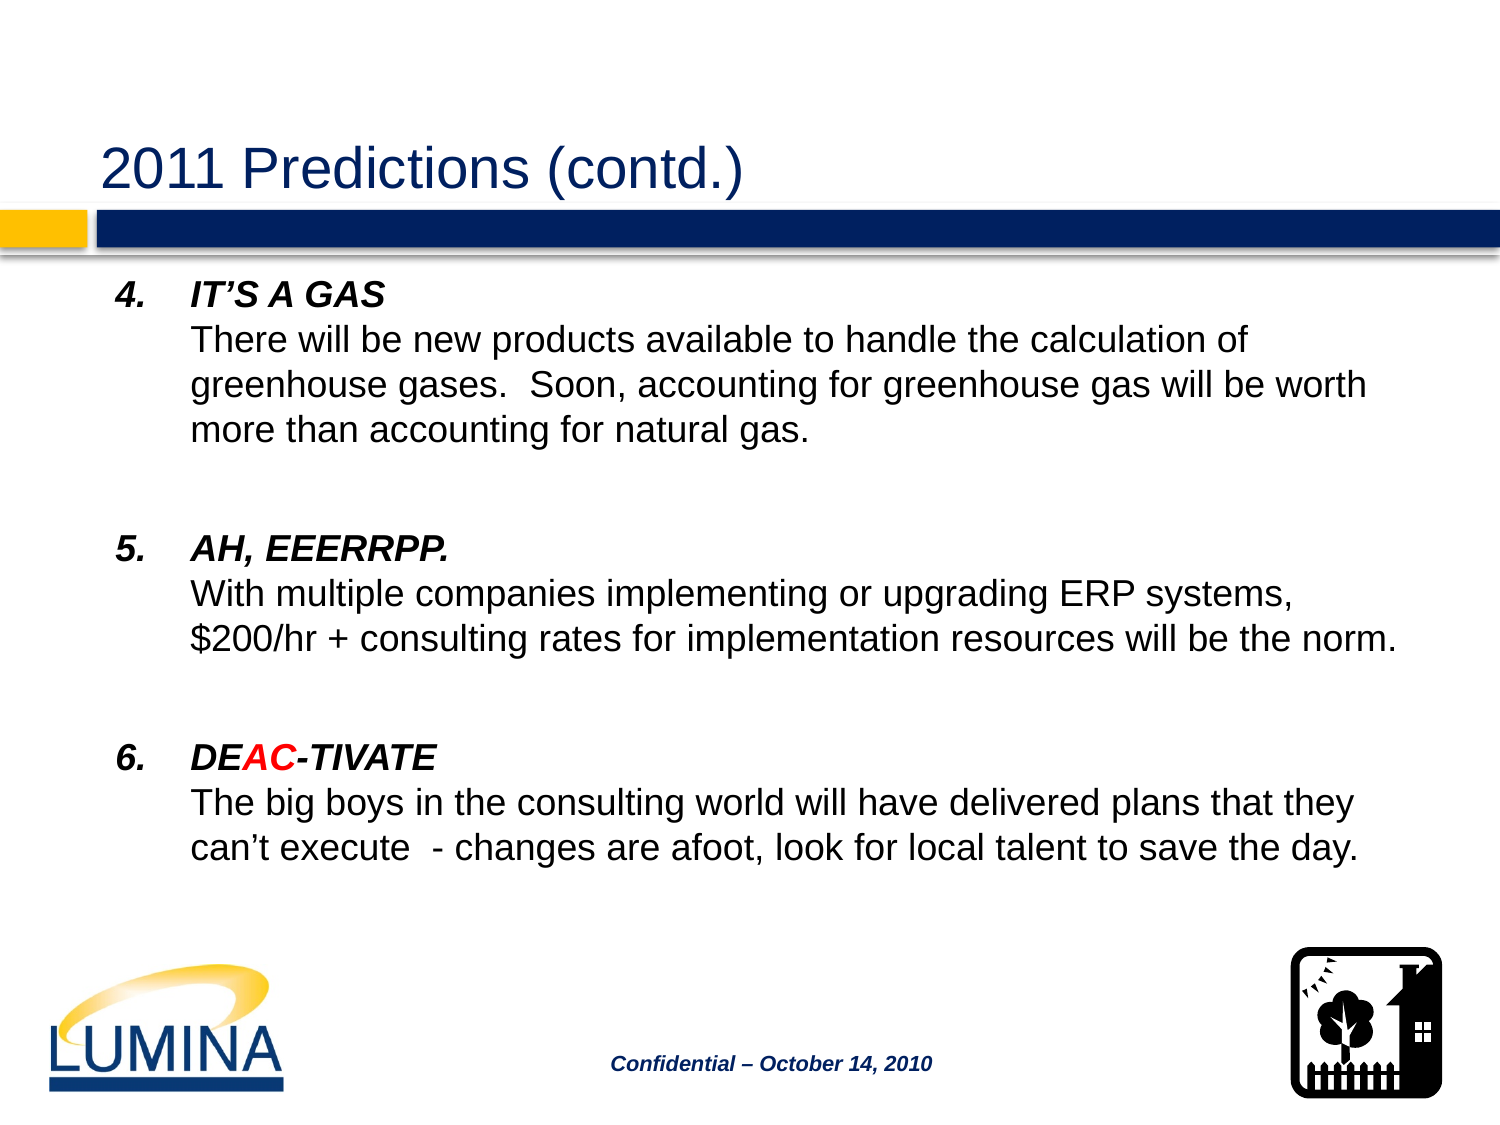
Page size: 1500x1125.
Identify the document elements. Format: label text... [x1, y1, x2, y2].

title 2011 Predictions (contd.) [100, 37, 1439, 201]
list IT’S A GAS There will be new products available to handle the calculation of greenhouse gases. Soon, accounting for greenhouse gas will be worth more than accounting for natural gas. AH, EEERRPP. With multiple companies implementing or upgrading ERP systems, $200/hr + consulting rates for implementation resources will be the norm. DEAC-TIVATE The big boys in the consulting world will have delivered plans that they can’t execute - changes are afoot, look for local talent to save the day. [100, 262, 1439, 1001]
picture [49, 964, 284, 1094]
